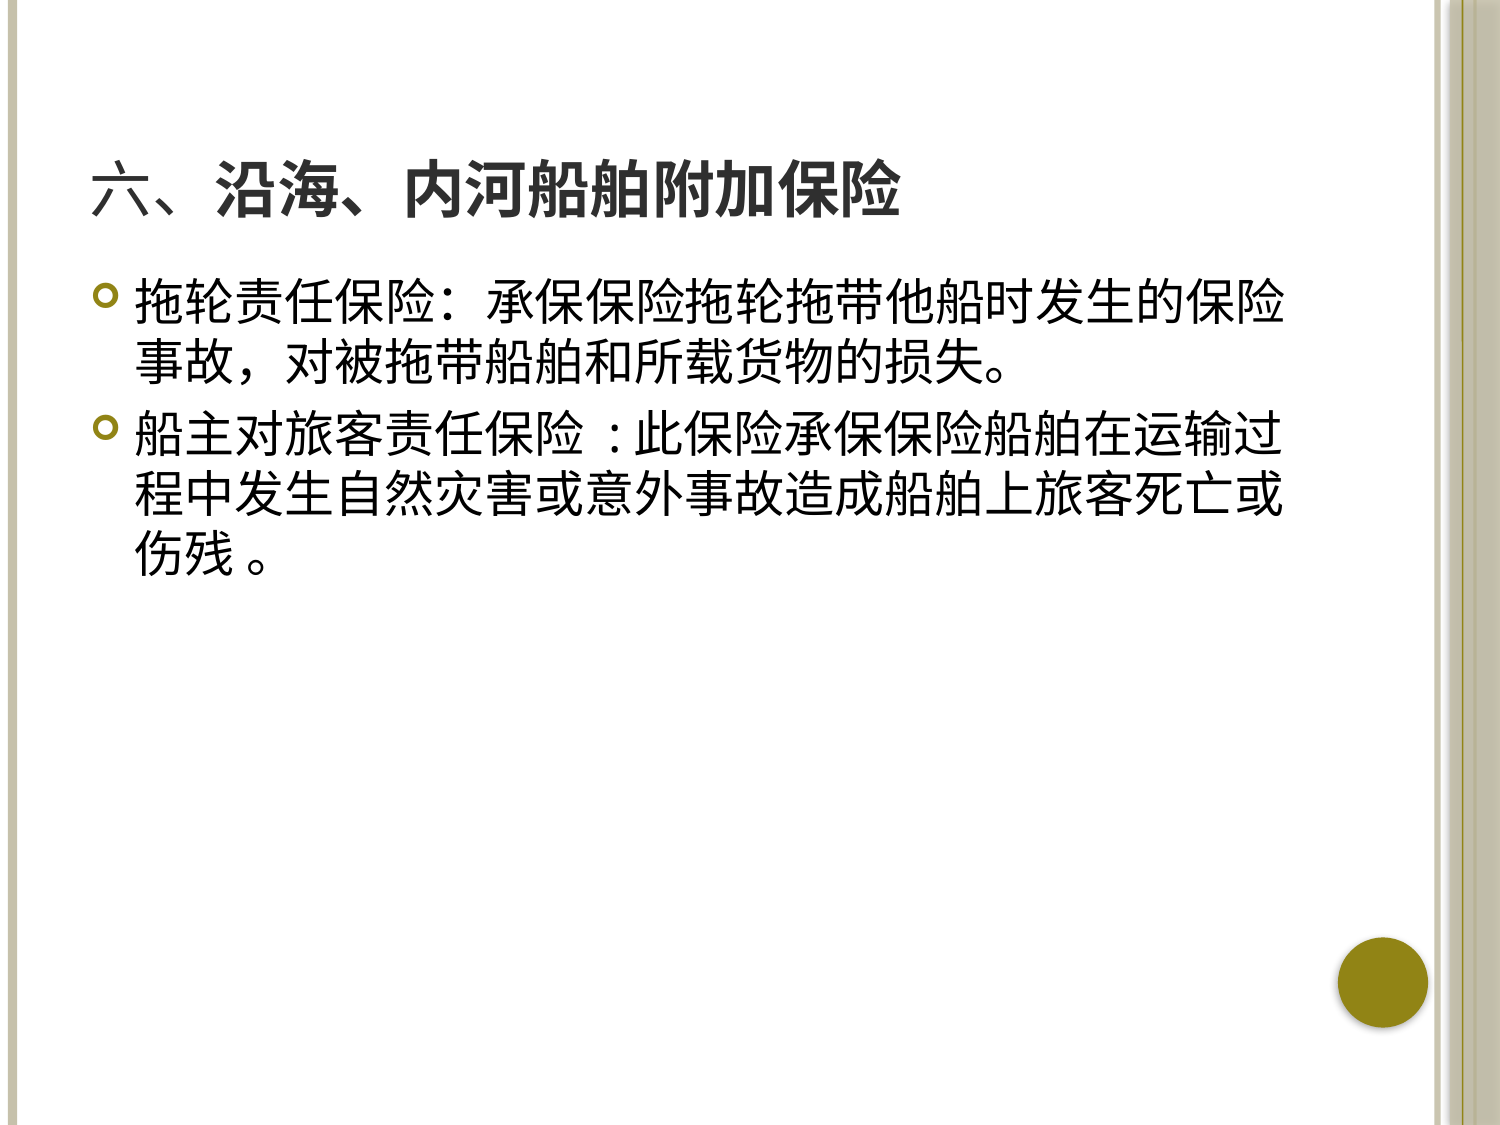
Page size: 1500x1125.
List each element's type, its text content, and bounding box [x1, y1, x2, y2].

list 拖轮责任保险：承保保险拖轮拖带他船时发生的保险事故，对被拖带船舶和所载货物的损失。 船主对旅客责任保险 :此保险承保保险船舶在运输过程中发生自然灾害或意外事故造成船舶上旅客死亡或伤残 。 [74, 262, 1301, 1063]
title 六、沿海、内河船舶附加保险 [75, 45, 1300, 233]
